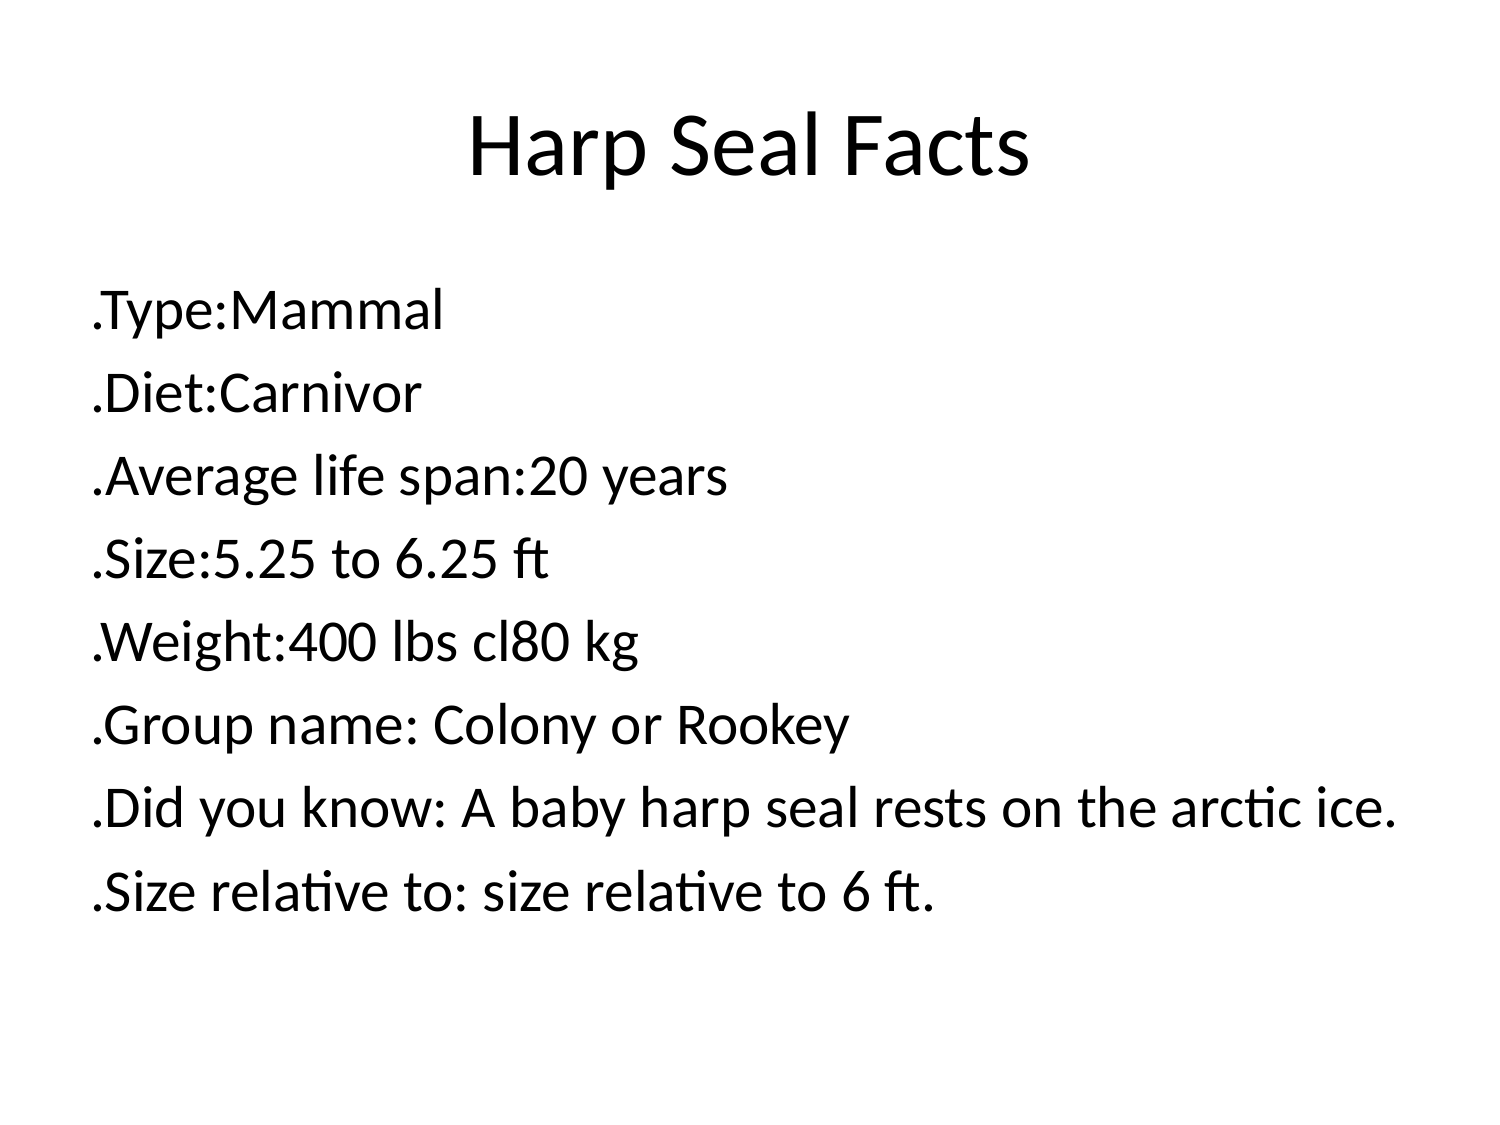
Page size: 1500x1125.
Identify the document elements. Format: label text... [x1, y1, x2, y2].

list .Type:Mammal .Diet:Carnivor .Average life span:20 years .Size:5.25 to 6.25 ft .Weight:400 lbs cl80 kg .Group name: Colony or Rookey .Did you know: A baby harp seal rests on the arctic ice. .Size relative to: size relative to 6 ft. [75, 262, 1425, 1005]
title Harp Seal Facts [75, 45, 1425, 233]
